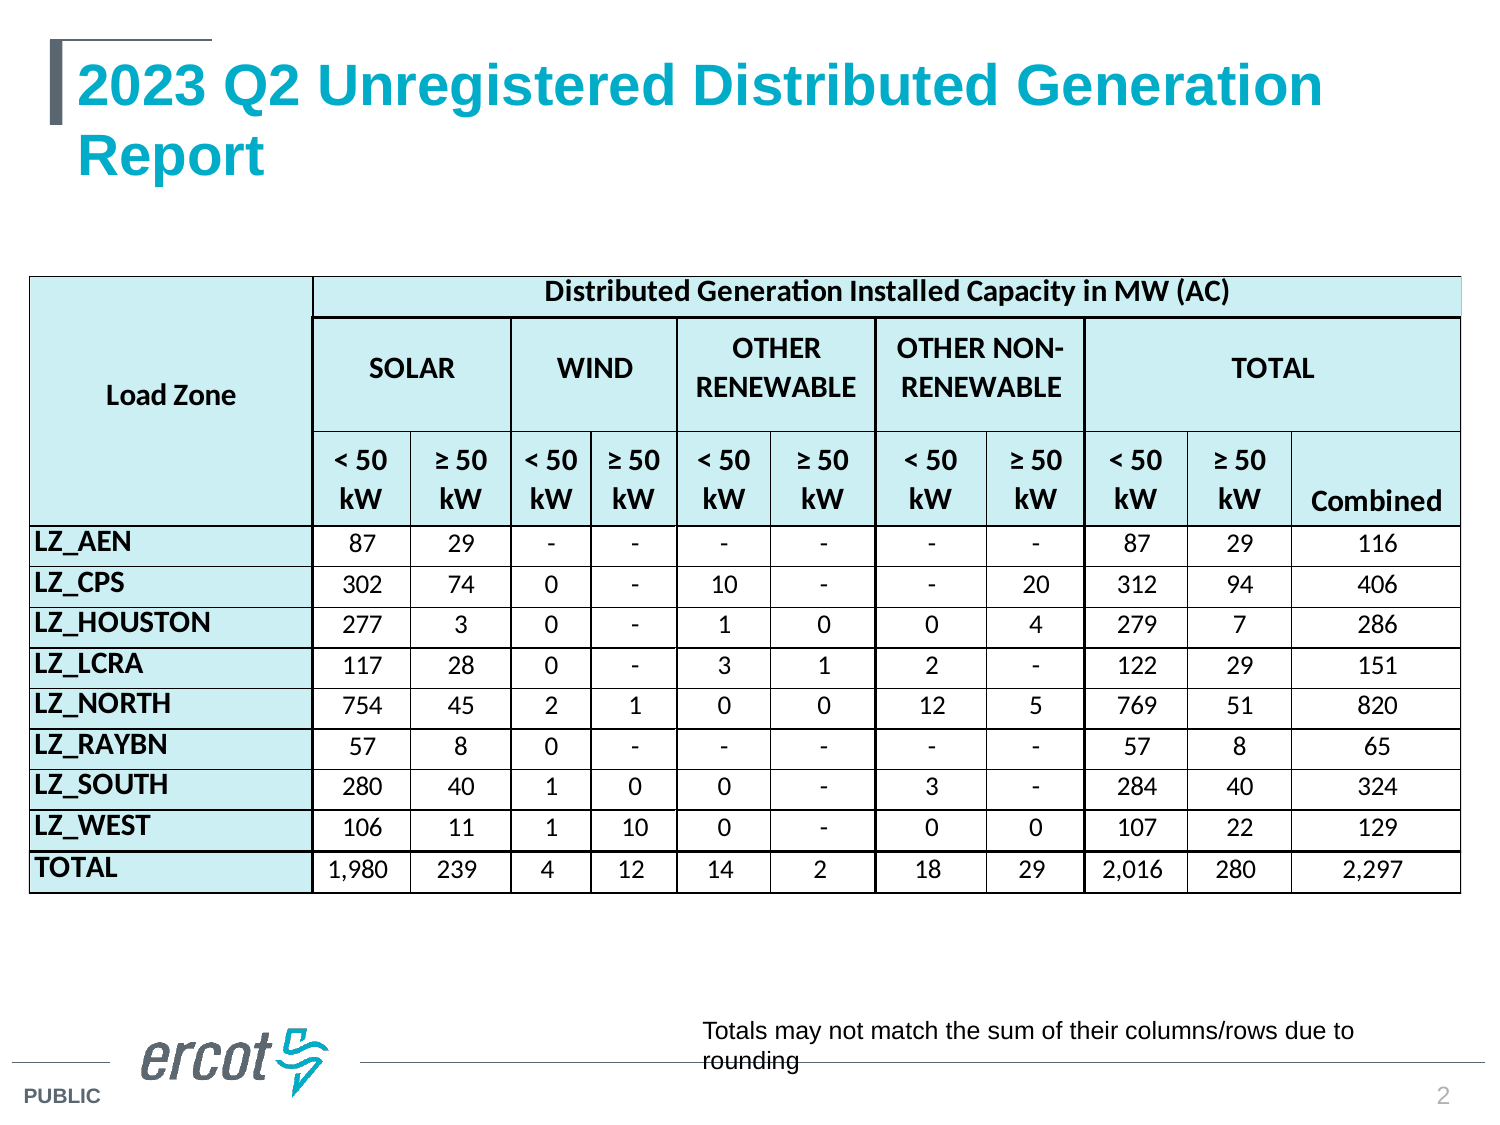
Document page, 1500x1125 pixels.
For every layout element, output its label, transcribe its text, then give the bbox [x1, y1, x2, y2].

slide_number 2 [1400, 1076, 1488, 1113]
text_box Totals may not match the sum of their columns/rows due to rounding [687, 1006, 1475, 1082]
title 2023 Q2 Unregistered Distributed Generation Report [62, 39, 1450, 125]
picture [137, 1024, 332, 1100]
picture [28, 275, 1463, 895]
